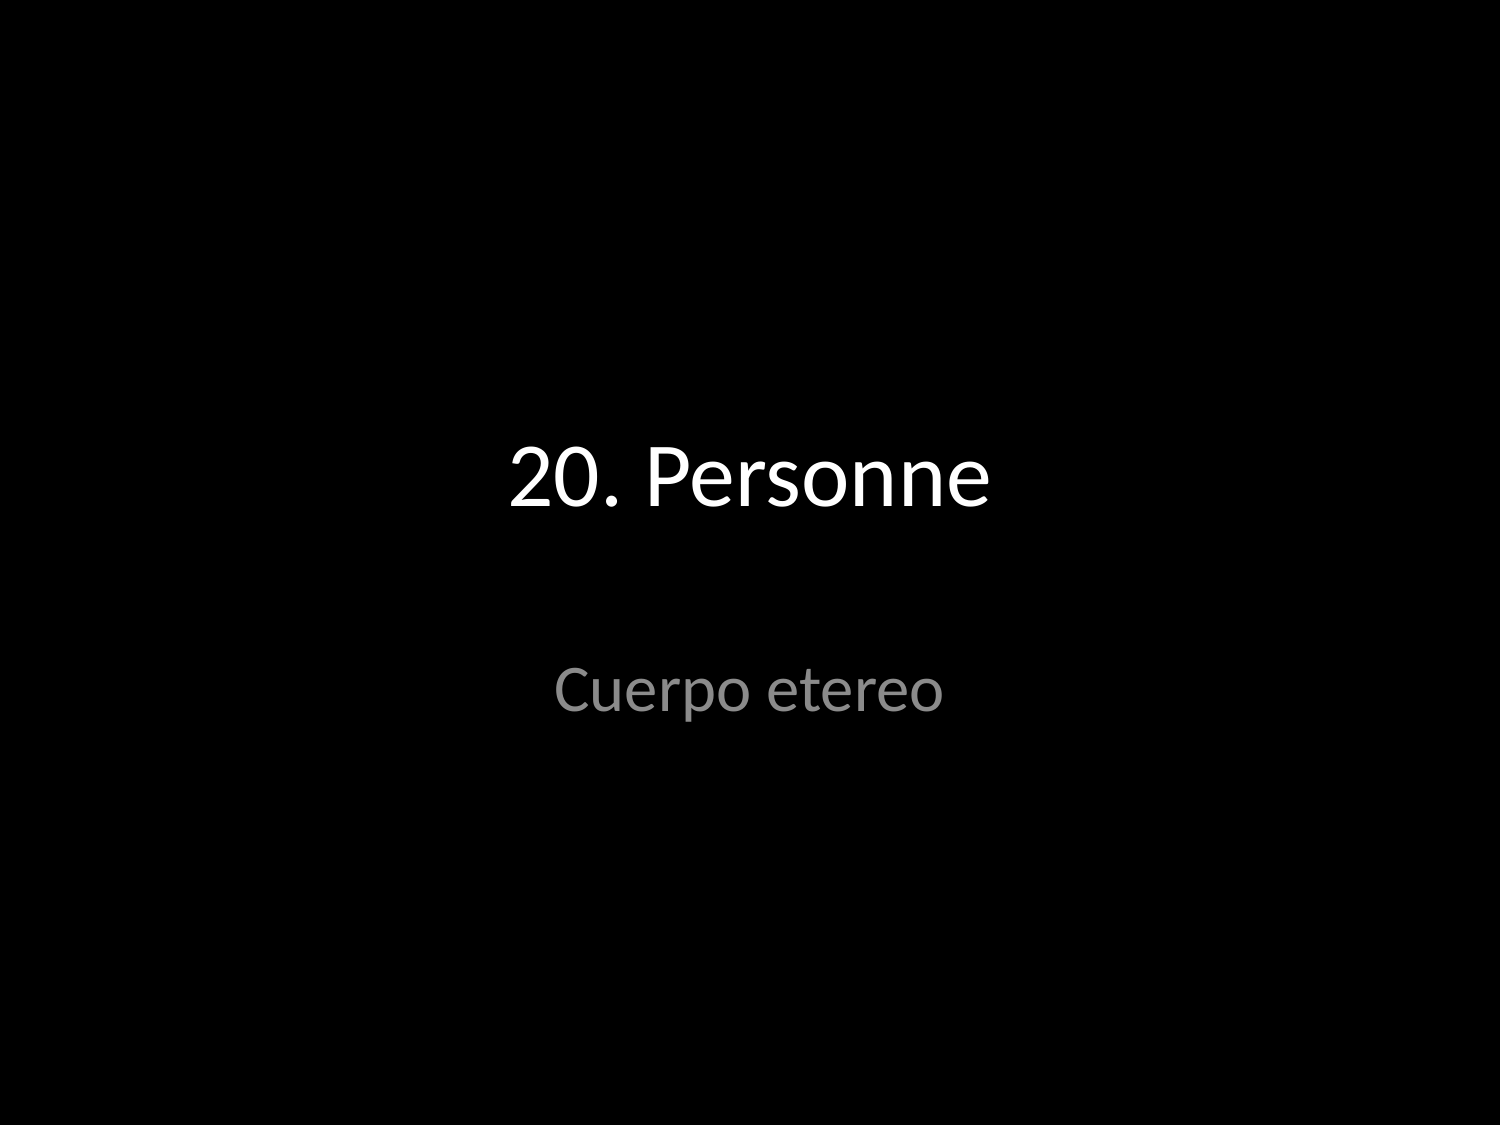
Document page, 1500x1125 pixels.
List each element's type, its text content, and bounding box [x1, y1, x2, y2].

subtitle Cuerpo etereo [225, 637, 1275, 925]
title 20. Personne [112, 349, 1388, 591]
